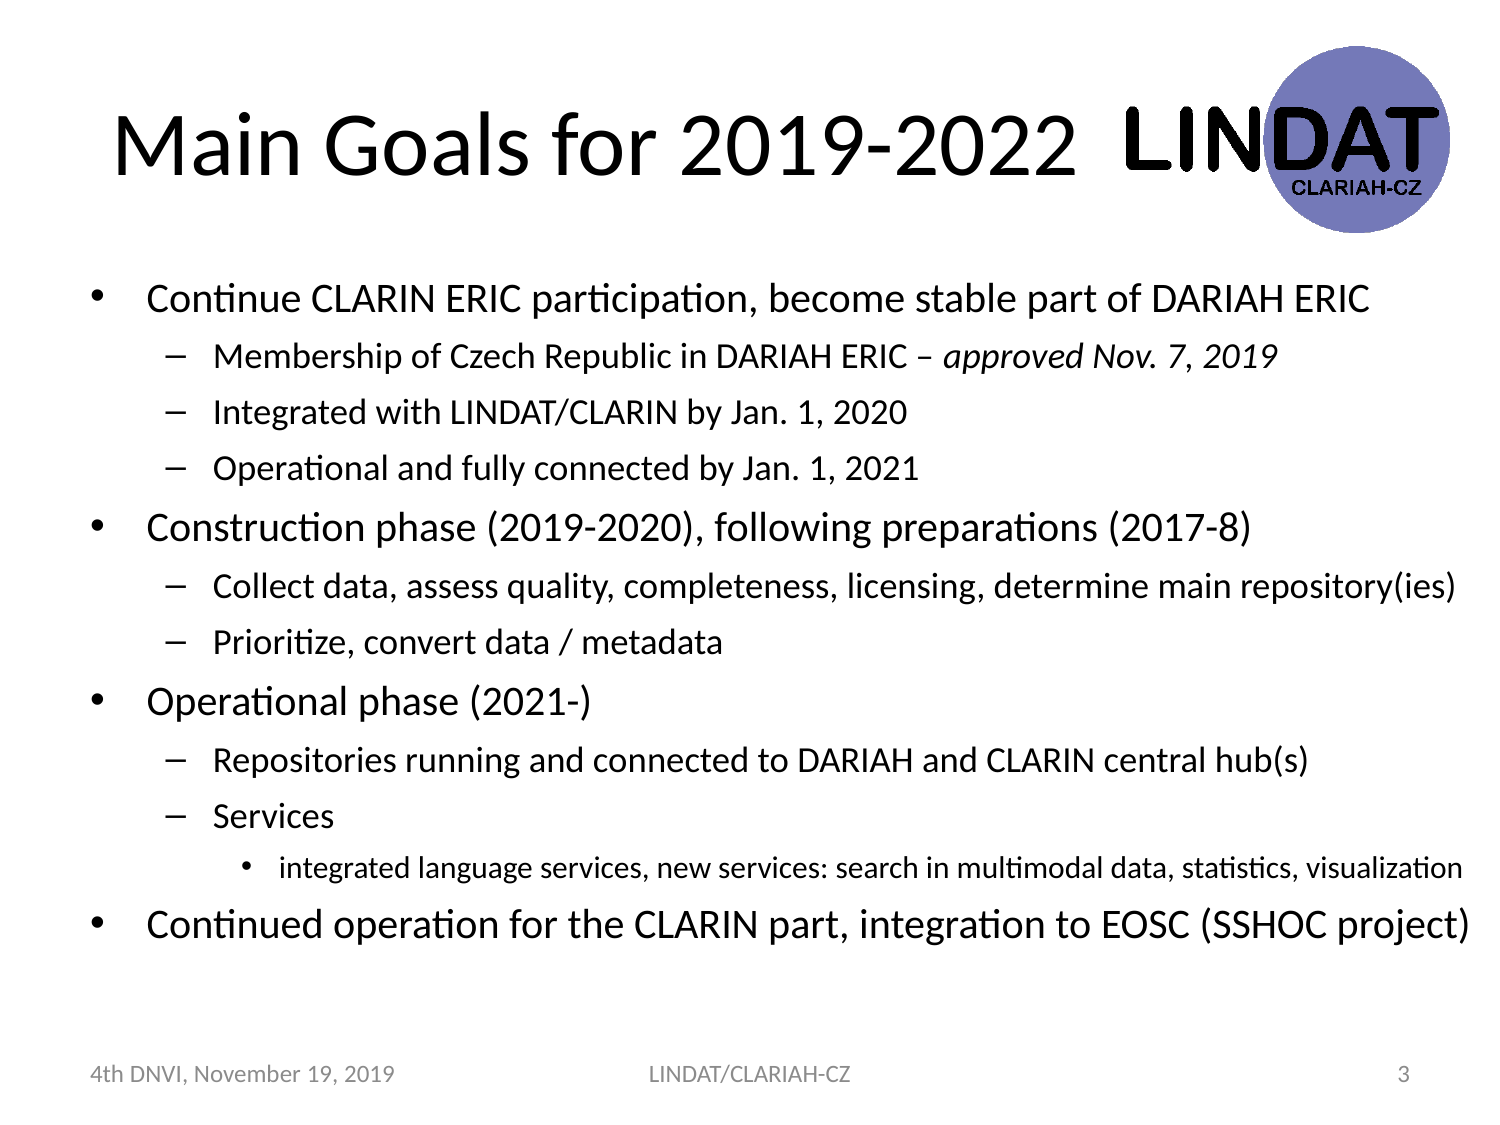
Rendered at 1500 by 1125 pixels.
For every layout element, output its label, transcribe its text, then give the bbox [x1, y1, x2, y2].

footer LINDAT/CLARIAH-CZ [512, 1042, 988, 1103]
picture [1126, 46, 1450, 233]
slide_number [75, 1042, 425, 1103]
slide_number 3 [1074, 1042, 1425, 1103]
list Continue CLARIN ERIC participation, become stable part of DARIAH ERIC Membership of Czech Republic in DARIAH ERIC – approved Nov. 7, 2019 Integrated with LINDAT/CLARIN by Jan. 1, 2020 Operational and fully connected by Jan. 1, 2021 Construction phase (2019-2020), following preparations (2017-8) Collect data, assess quality, completeness, licensing, determine main repository(ies) Prioritize, convert data / metadata Operational phase (2021-) Repositories running and connected to DARIAH and CLARIN central hub(s) Services integrated language services, new services: search in multimodal data, statistics, visualization Continued operation for the CLARIN part, integration to EOSC (SSHOC project) [75, 262, 1488, 1005]
title Main Goals for 2019-2022 [75, 45, 1117, 233]
